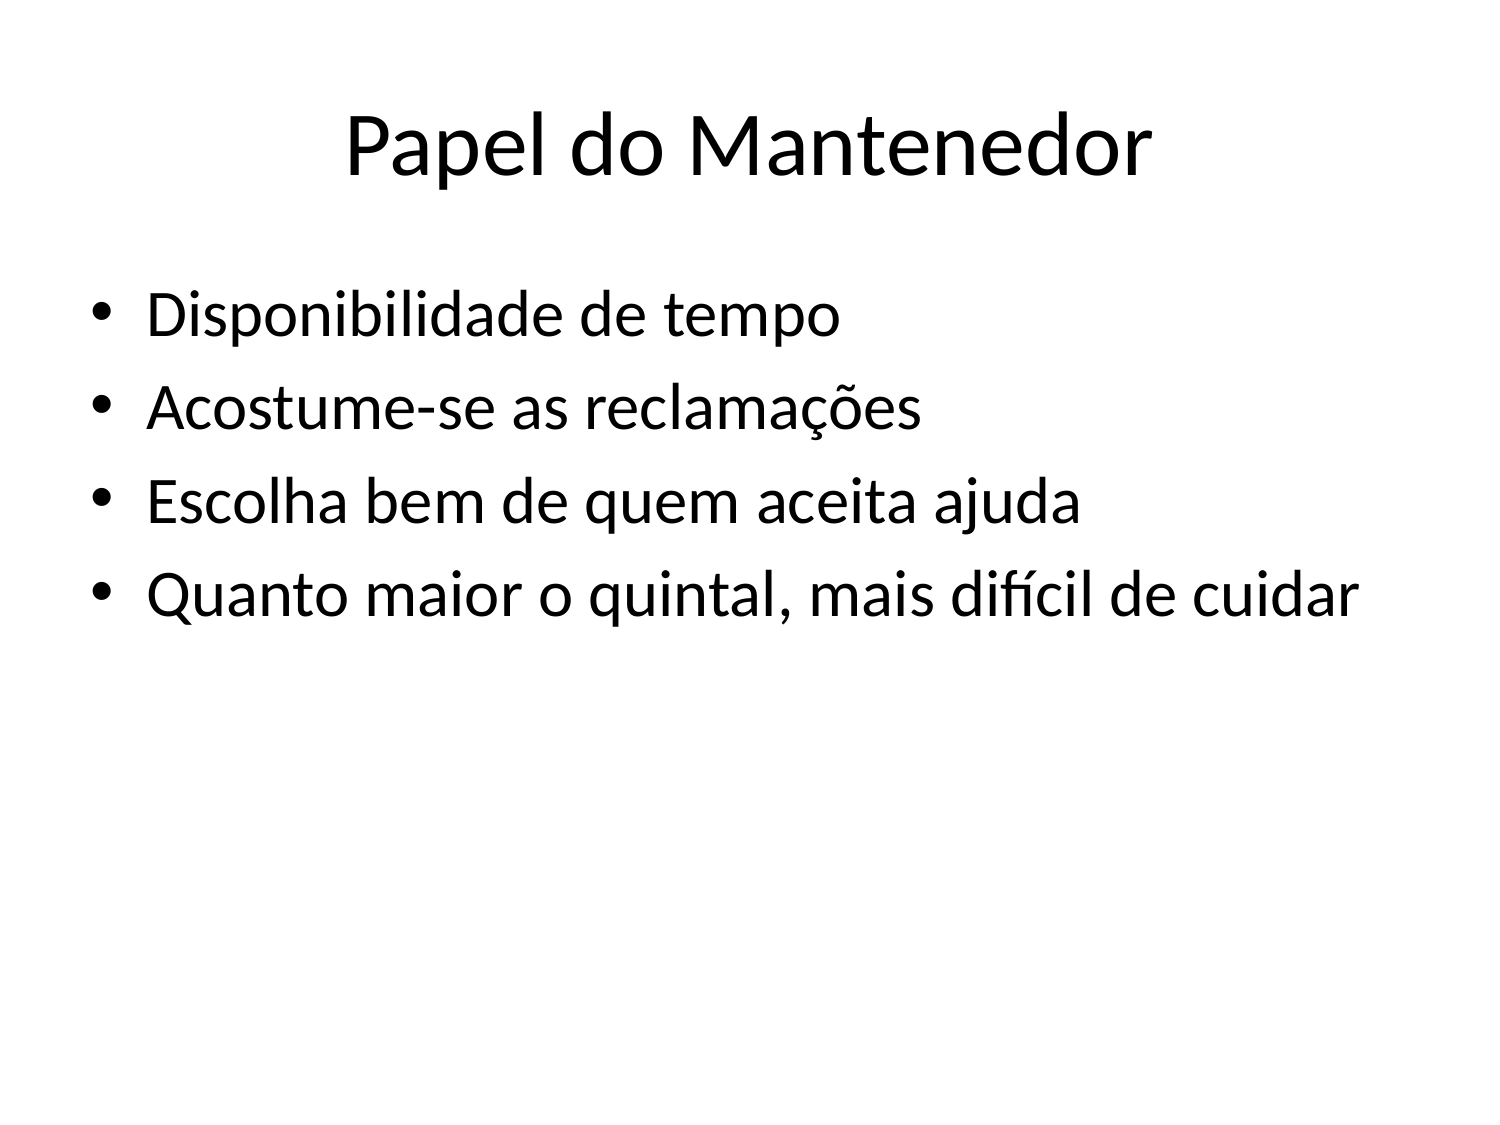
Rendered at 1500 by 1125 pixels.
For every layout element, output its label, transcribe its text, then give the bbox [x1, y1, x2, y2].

list Disponibilidade de tempo Acostume-se as reclamações Escolha bem de quem aceita ajuda Quanto maior o quintal, mais difícil de cuidar [75, 262, 1425, 1005]
title Papel do Mantenedor [75, 45, 1425, 233]
